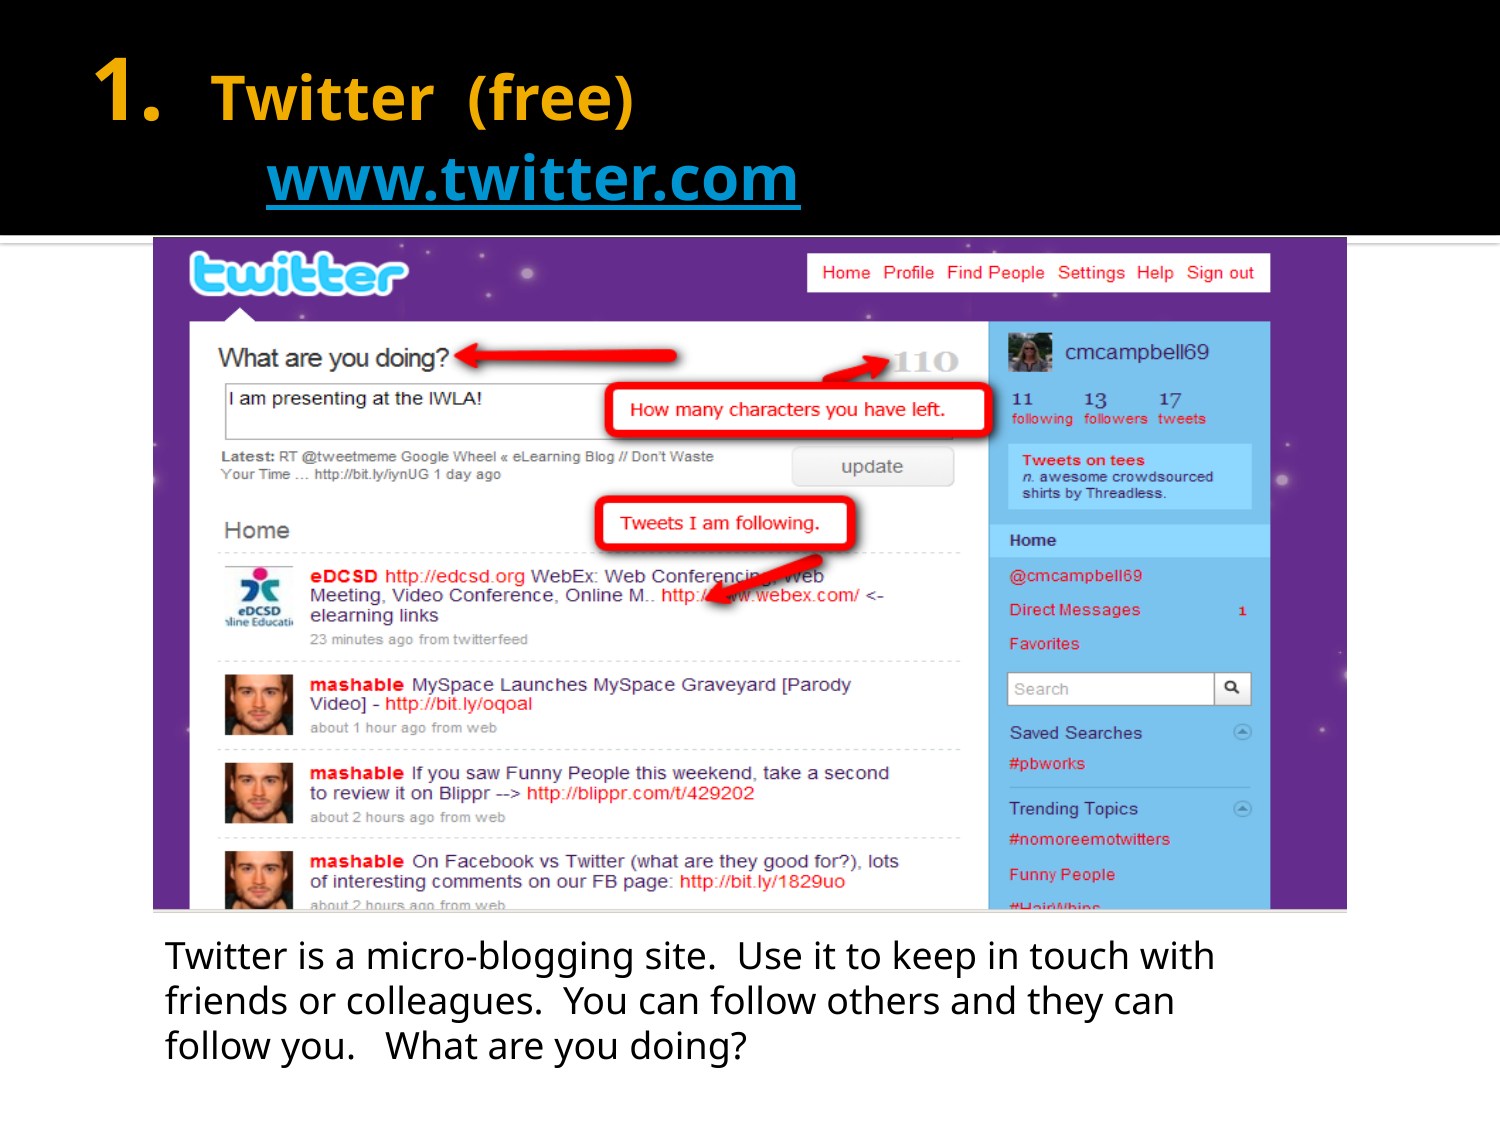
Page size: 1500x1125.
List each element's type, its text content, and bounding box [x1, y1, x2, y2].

text_box Twitter is a micro-blogging site. Use it to keep in touch with friends or colleagues. You can follow others and they can follow you. What are you doing? [150, 924, 1250, 1075]
title 1. Twitter (free) www.twitter.com [75, 25, 1425, 231]
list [153, 237, 1347, 913]
